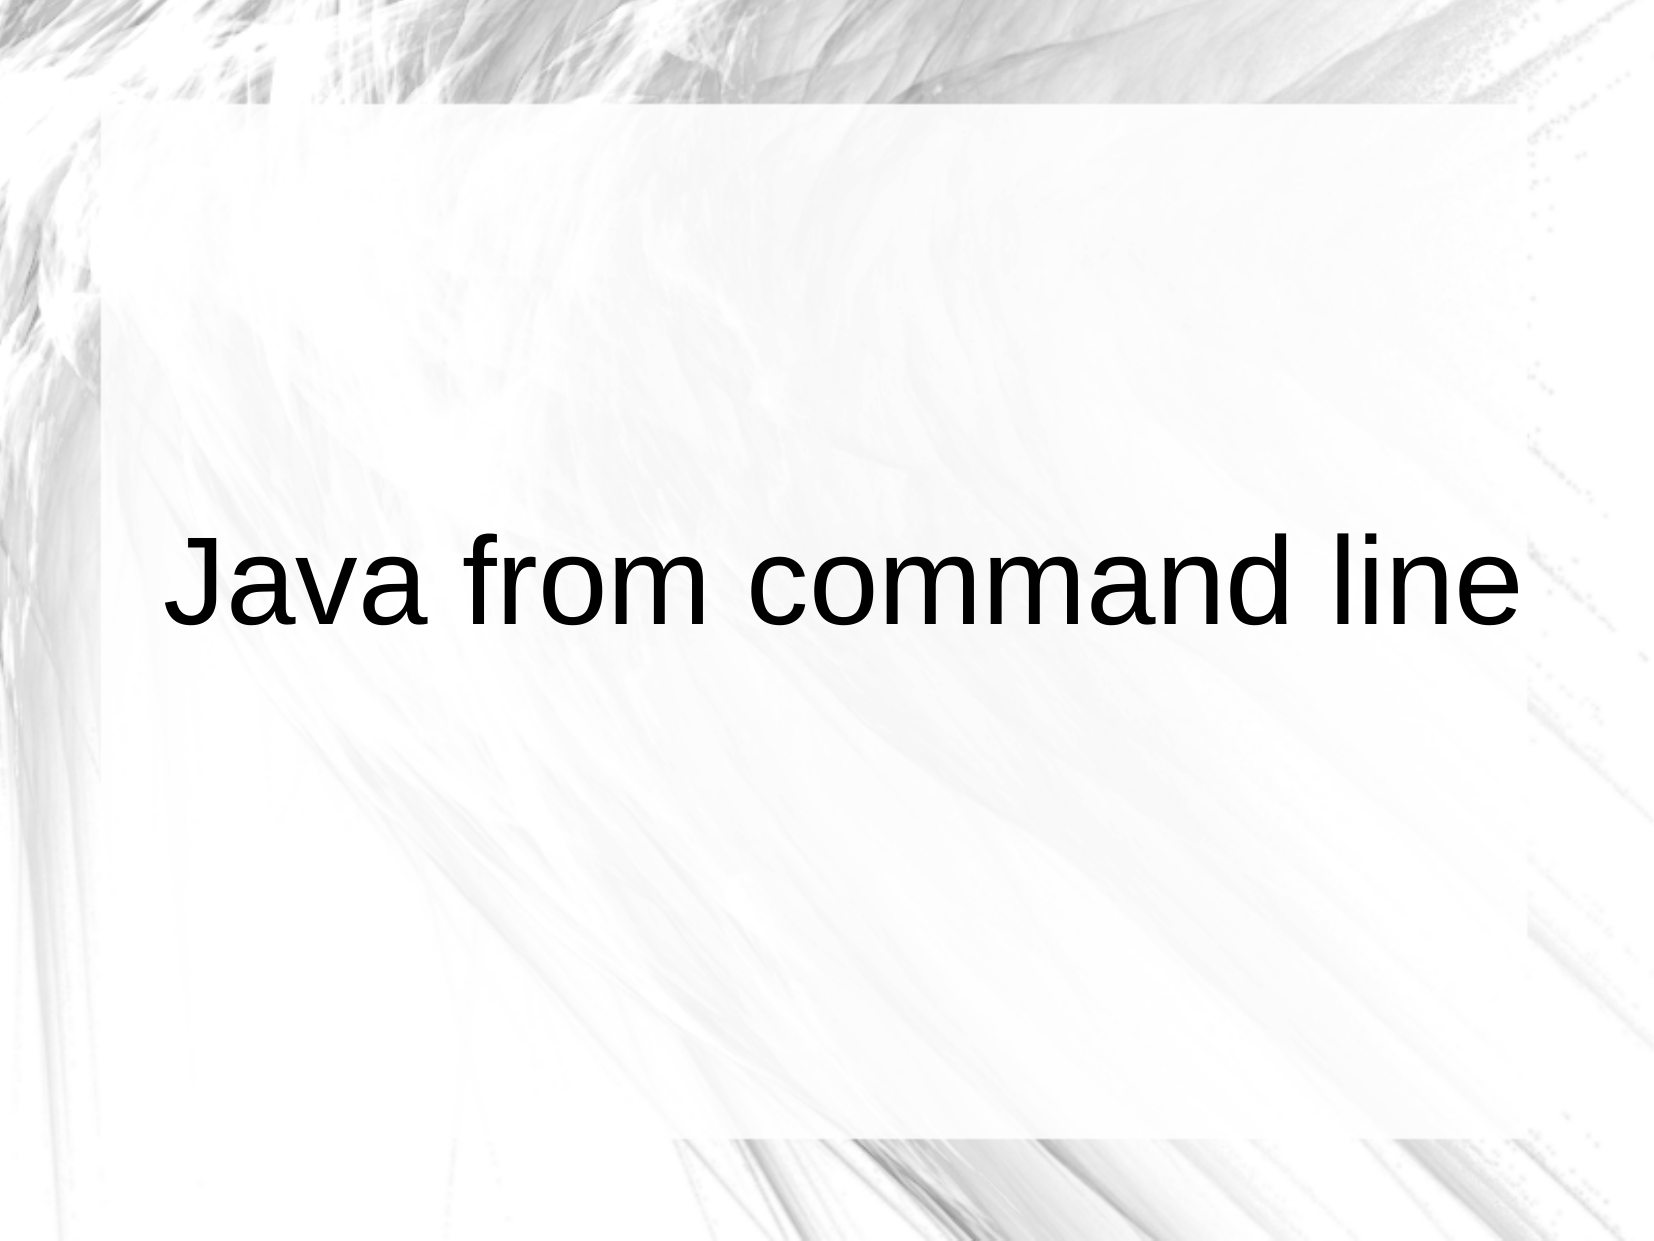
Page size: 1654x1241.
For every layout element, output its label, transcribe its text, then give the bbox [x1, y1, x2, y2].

list Java from command line [118, 319, 1571, 1102]
picture [0, 0, 1654, 1241]
